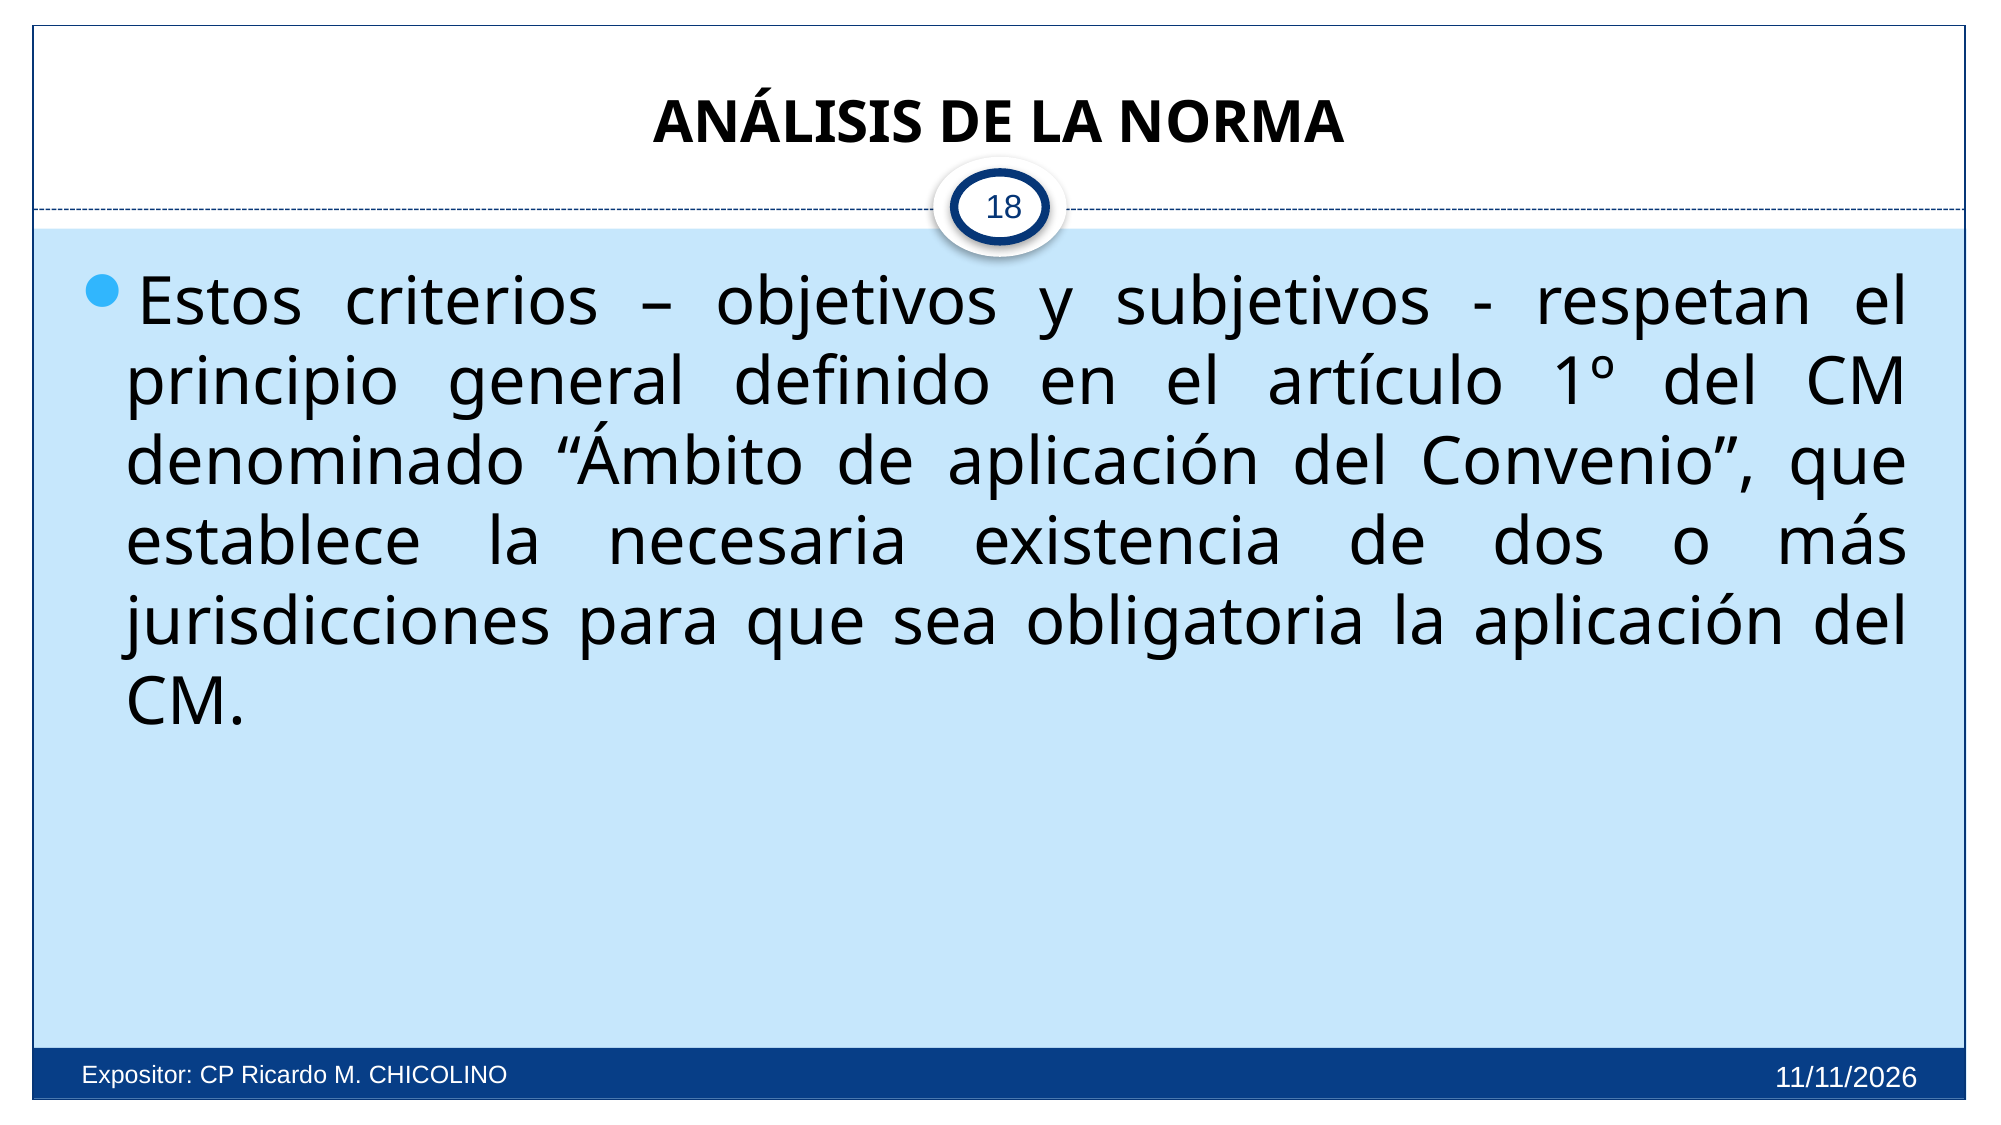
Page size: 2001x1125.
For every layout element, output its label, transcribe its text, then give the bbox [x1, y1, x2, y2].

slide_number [1266, 1050, 1933, 1111]
footer Expositor: CP Ricardo M. CHICOLINO [66, 1051, 850, 1112]
slide_number 18 [954, 168, 1055, 241]
title ANÁLISIS DE LA NORMA [65, 37, 1933, 162]
list Estos criterios – objetivos y subjetivos - respetan el principio general definido en el artículo 1º del CM denominado “Ámbito de aplicación del Convenio”, que establece la necesaria existencia de dos o más jurisdicciones para que sea obligatoria la aplicación del CM. [66, 250, 1926, 1001]
